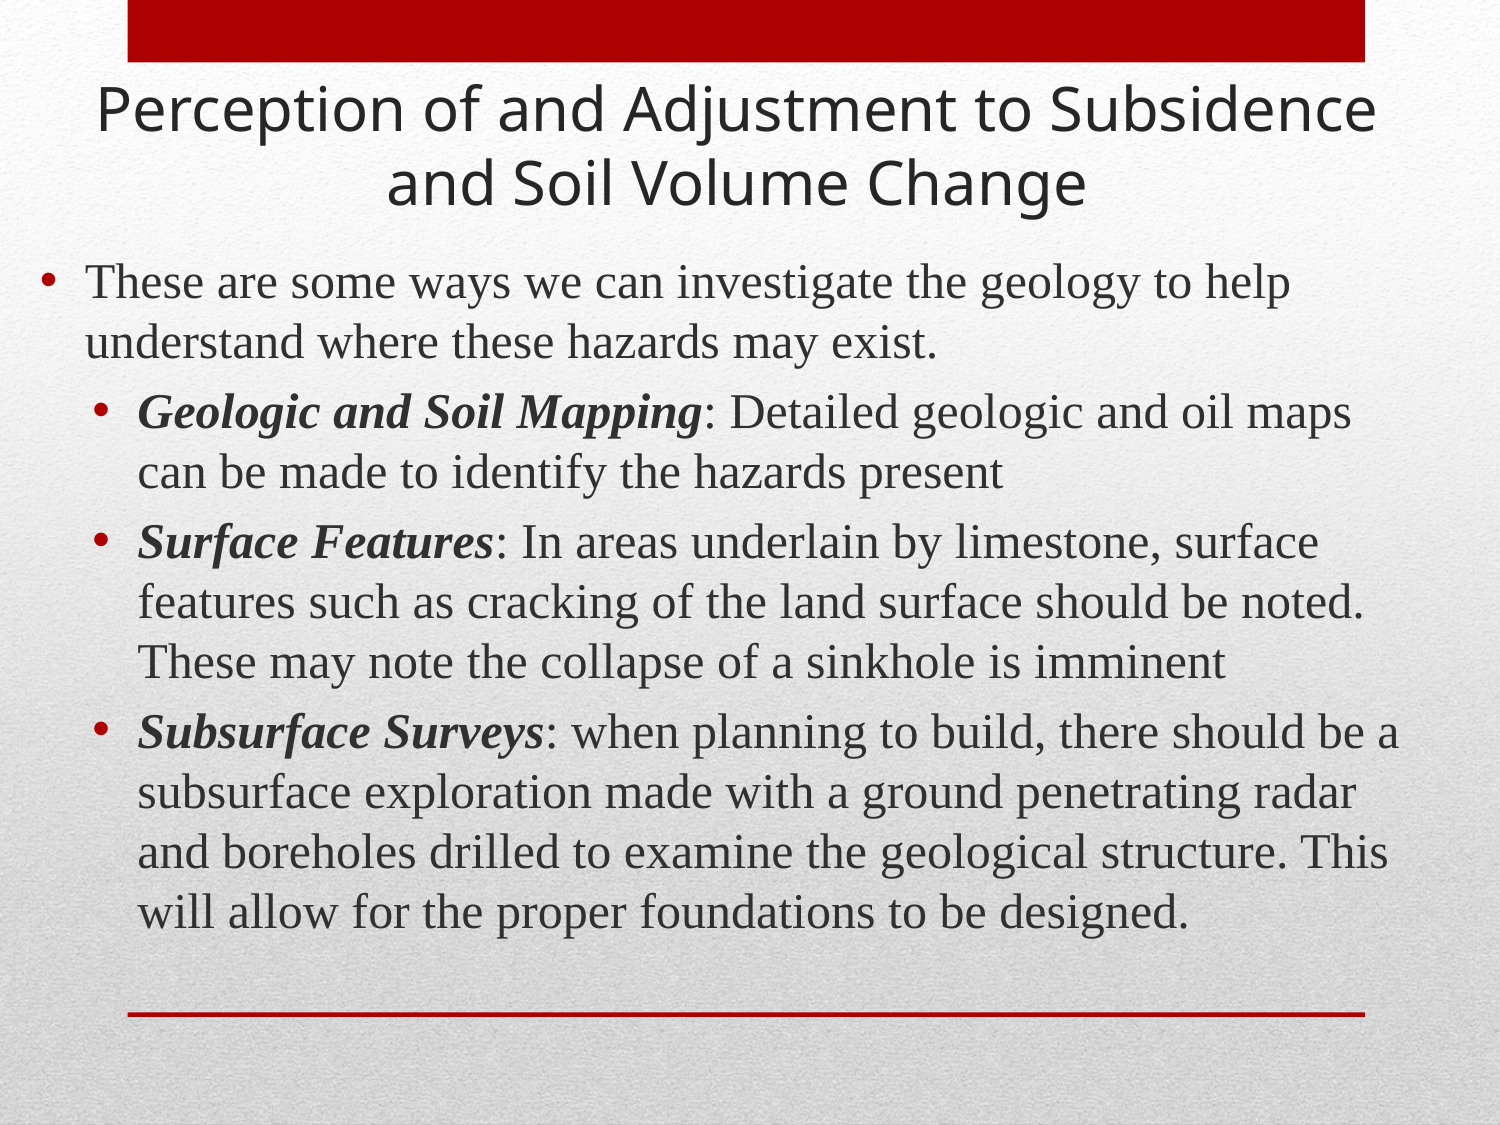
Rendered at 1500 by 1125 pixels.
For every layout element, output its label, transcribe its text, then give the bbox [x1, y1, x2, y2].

list These are some ways we can investigate the geology to help understand where these hazards may exist. Geologic and Soil Mapping: Detailed geologic and oil maps can be made to identify the hazards present Surface Features: In areas underlain by limestone, surface features such as cracking of the land surface should be noted. These may note the collapse of a sinkhole is imminent Subsurface Surveys: when planning to build, there should be a subsurface exploration made with a ground penetrating radar and boreholes drilled to examine the geological structure. This will allow for the proper foundations to be designed. [24, 224, 1450, 963]
title Perception of and Adjustment to Subsidence and Soil Volume Change [37, 62, 1438, 224]
